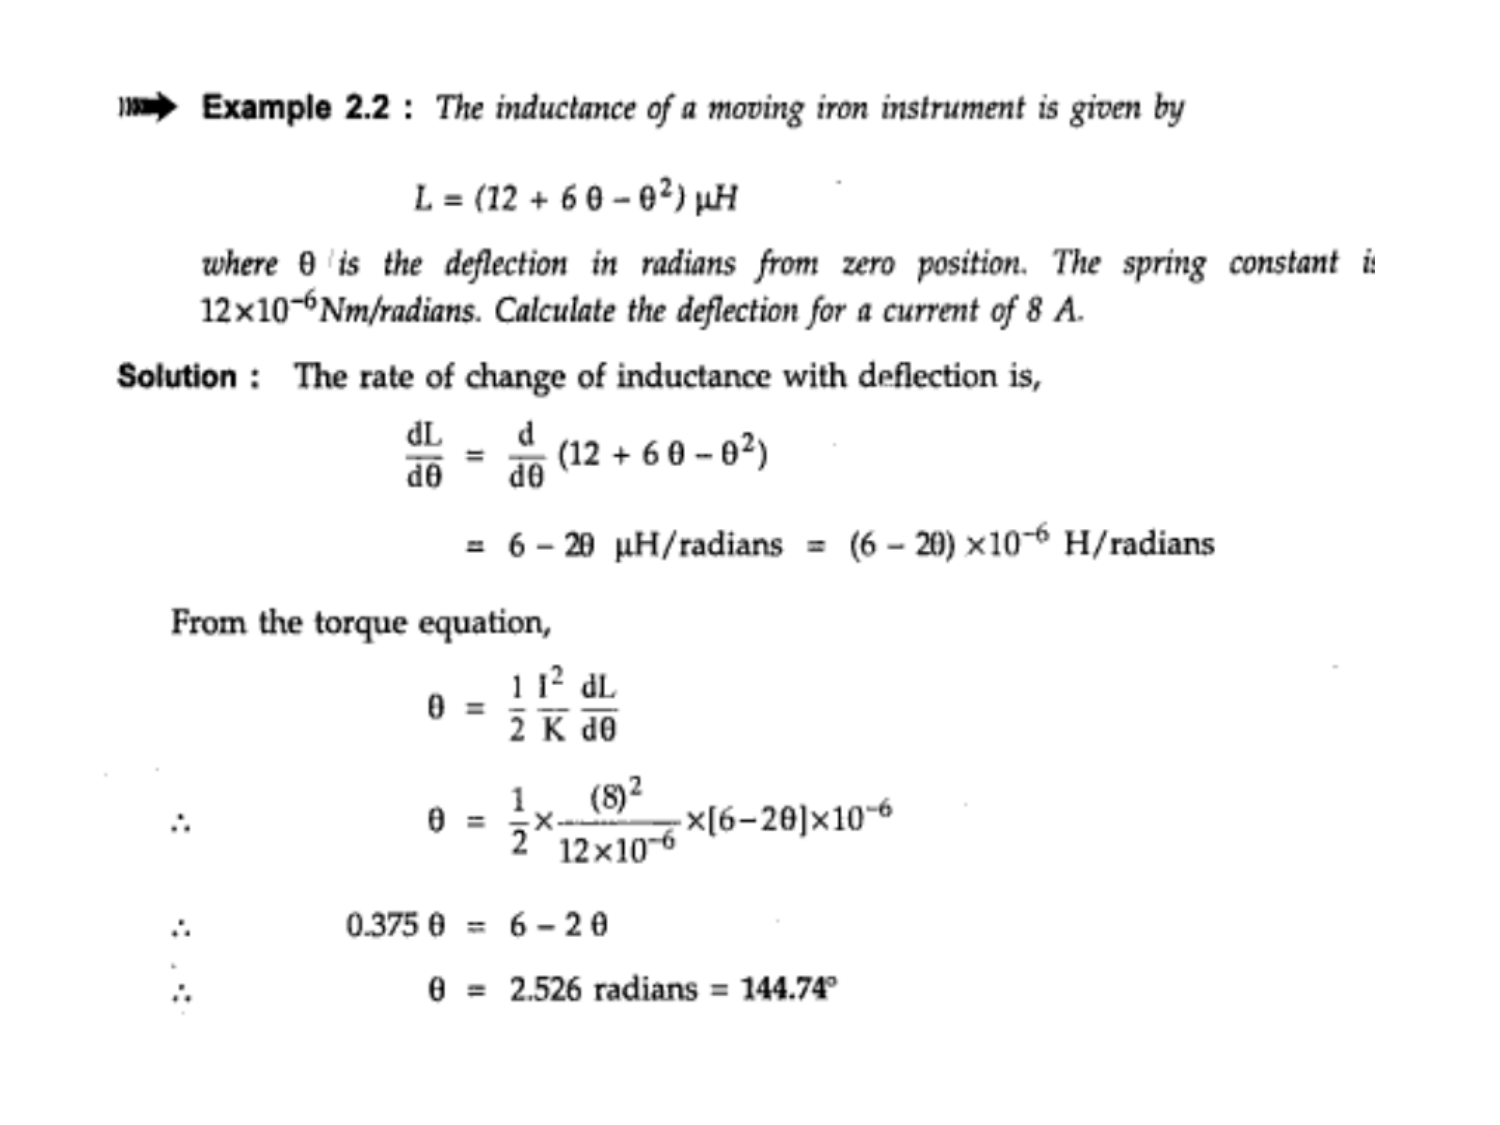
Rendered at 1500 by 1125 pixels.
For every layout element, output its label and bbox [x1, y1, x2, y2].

list [74, 74, 1376, 1038]
